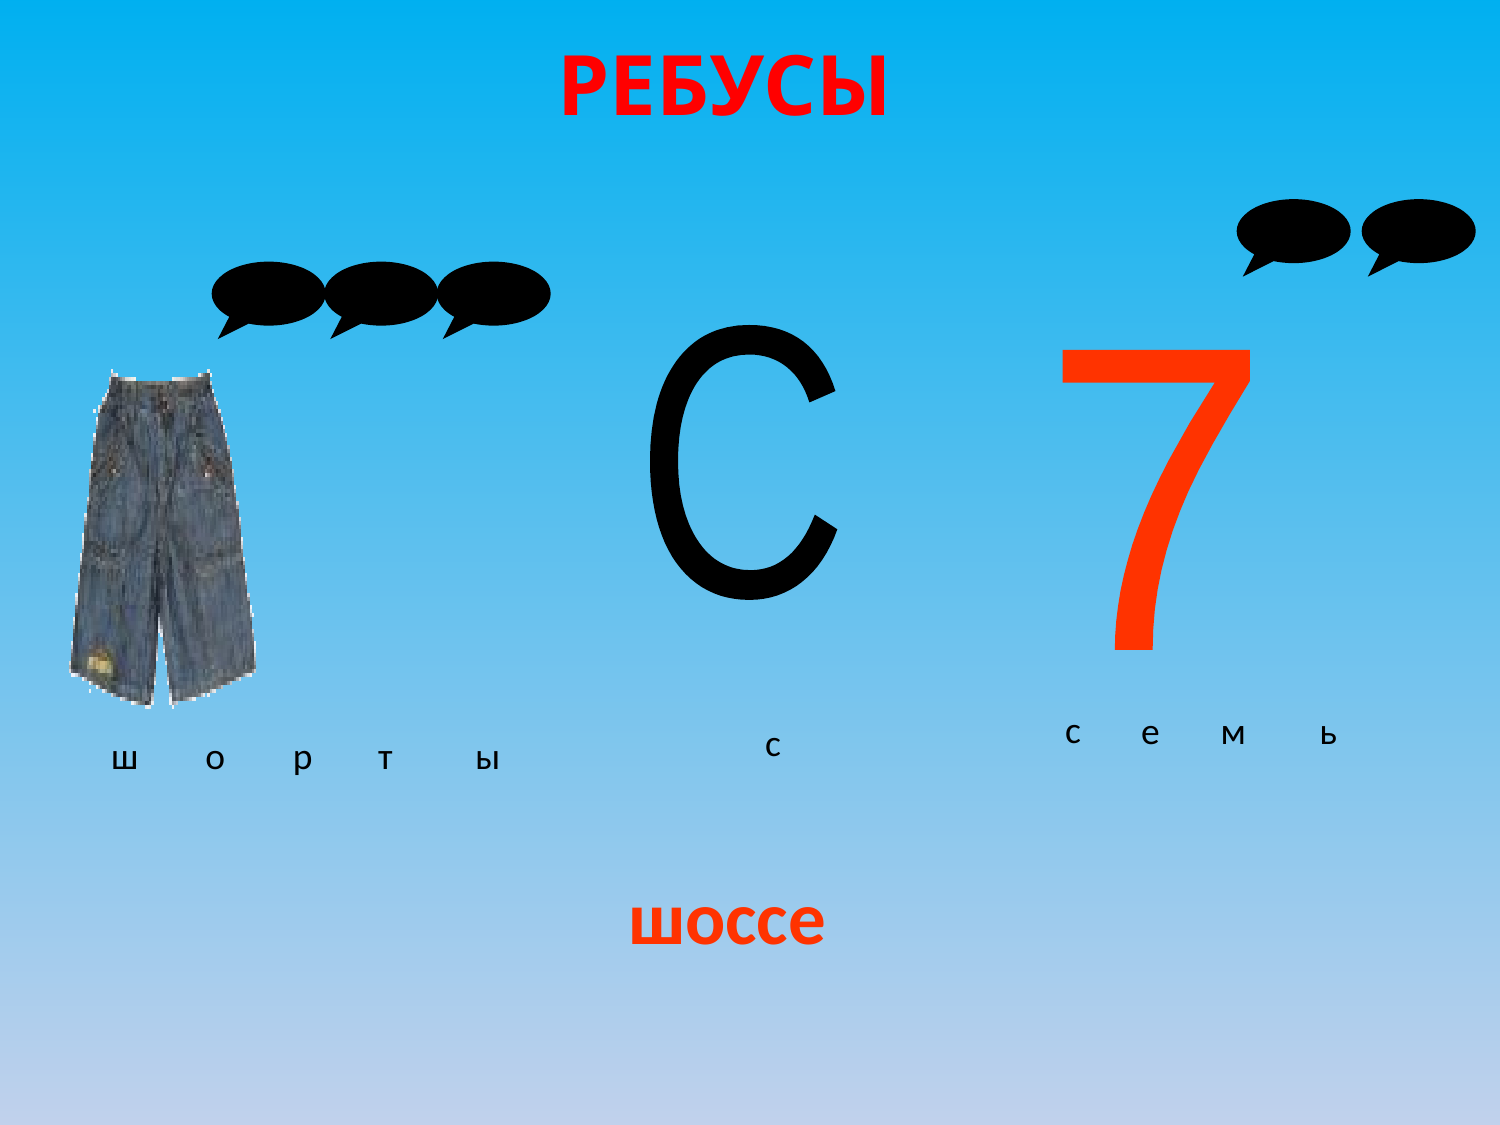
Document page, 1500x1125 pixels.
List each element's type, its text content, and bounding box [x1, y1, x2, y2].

text_box о [190, 735, 241, 785]
text_box [324, 262, 437, 338]
text_box шоссе [613, 862, 842, 968]
text_box м [1205, 699, 1261, 760]
text_box е [1126, 699, 1175, 760]
text_box с [1050, 698, 1096, 759]
text_box ы [460, 724, 516, 785]
text_box РЕБУСЫ [542, 24, 908, 140]
picture [0, 349, 316, 726]
text_box р [278, 724, 328, 785]
text_box с [750, 711, 796, 772]
text_box т [363, 724, 408, 785]
text_box [212, 262, 325, 338]
text_box ш [96, 735, 154, 785]
text_box [437, 262, 550, 338]
text_box [1237, 199, 1350, 275]
text_box ь [1304, 699, 1352, 760]
text_box [1362, 199, 1475, 275]
